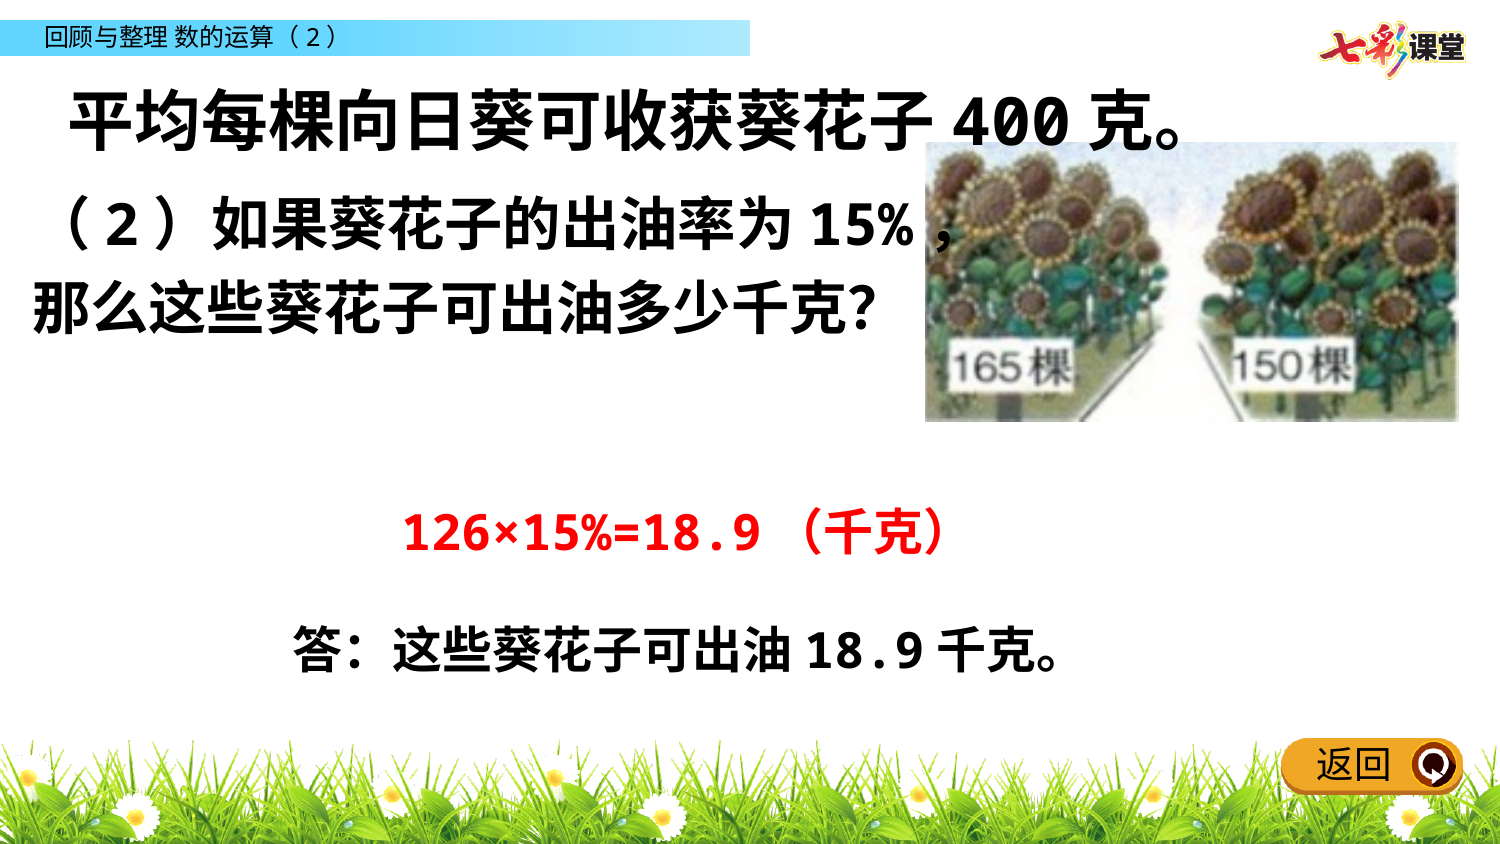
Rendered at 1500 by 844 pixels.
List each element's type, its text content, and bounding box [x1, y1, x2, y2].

text_box （2）如果葵花子的出油率为15%， 那么这些葵花子可出油多少千克？ [17, 165, 920, 349]
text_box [1281, 733, 1464, 795]
picture [925, 142, 1459, 423]
text_box 答：这些葵花子可出油18.9千克。 [277, 599, 1093, 686]
picture [1316, 20, 1468, 80]
text_box 平均每棵向日葵可收获葵花子400克。 [53, 55, 1189, 165]
picture [0, 740, 1500, 844]
text_box 126×15%=18.9（千克） [386, 480, 998, 568]
